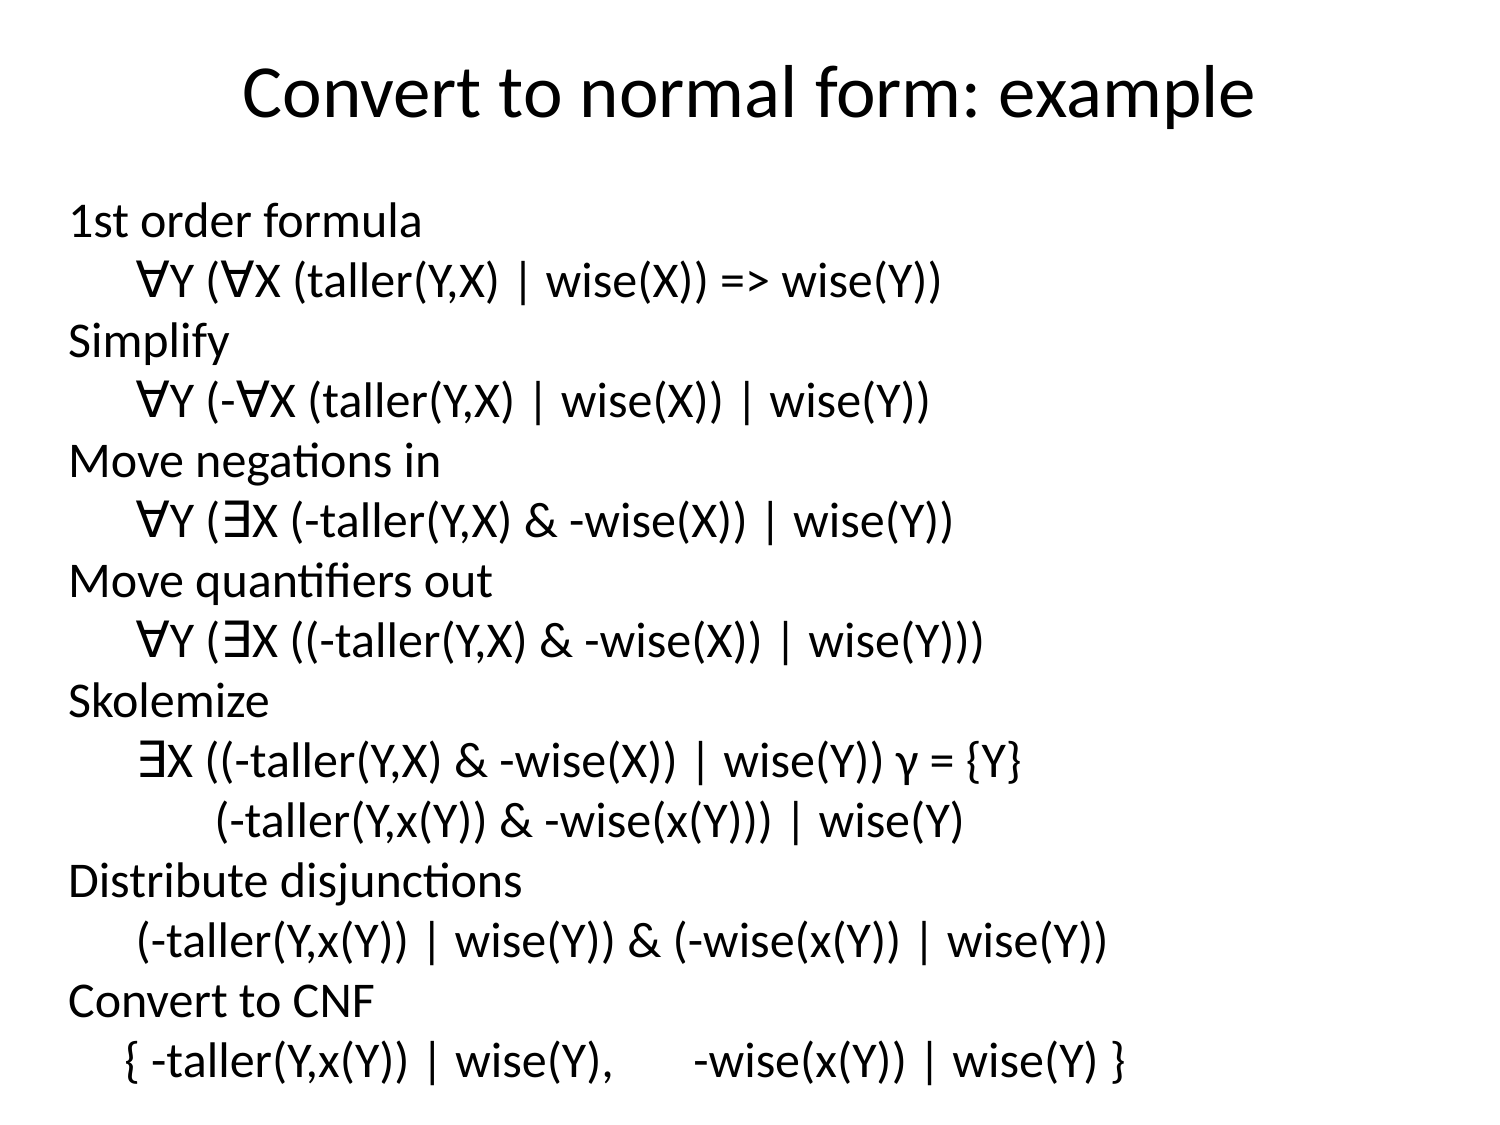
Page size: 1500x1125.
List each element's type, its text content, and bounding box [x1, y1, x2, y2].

text_box 1st order formula ∀Y (∀X (taller(Y,X) | wise(X)) => wise(Y)) Simplify ∀Y (-∀X (taller(Y,X) | wise(X)) | wise(Y)) Move negations in ∀Y (∃X (-taller(Y,X) & -wise(X)) | wise(Y)) Move quantifiers out ∀Y (∃X ((-taller(Y,X) & -wise(X)) | wise(Y))) Skolemize ∃X ((-taller(Y,X) & -wise(X)) | wise(Y)) γ = {Y} (-taller(Y,x(Y)) & -wise(x(Y))) | wise(Y) Distribute disjunctions (-taller(Y,x(Y)) | wise(Y)) & (-wise(x(Y)) | wise(Y)) Convert to CNF { -taller(Y,x(Y)) | wise(Y), -wise(x(Y)) | wise(Y) } [53, 180, 1483, 1096]
title Convert to normal form: example [112, 37, 1388, 138]
